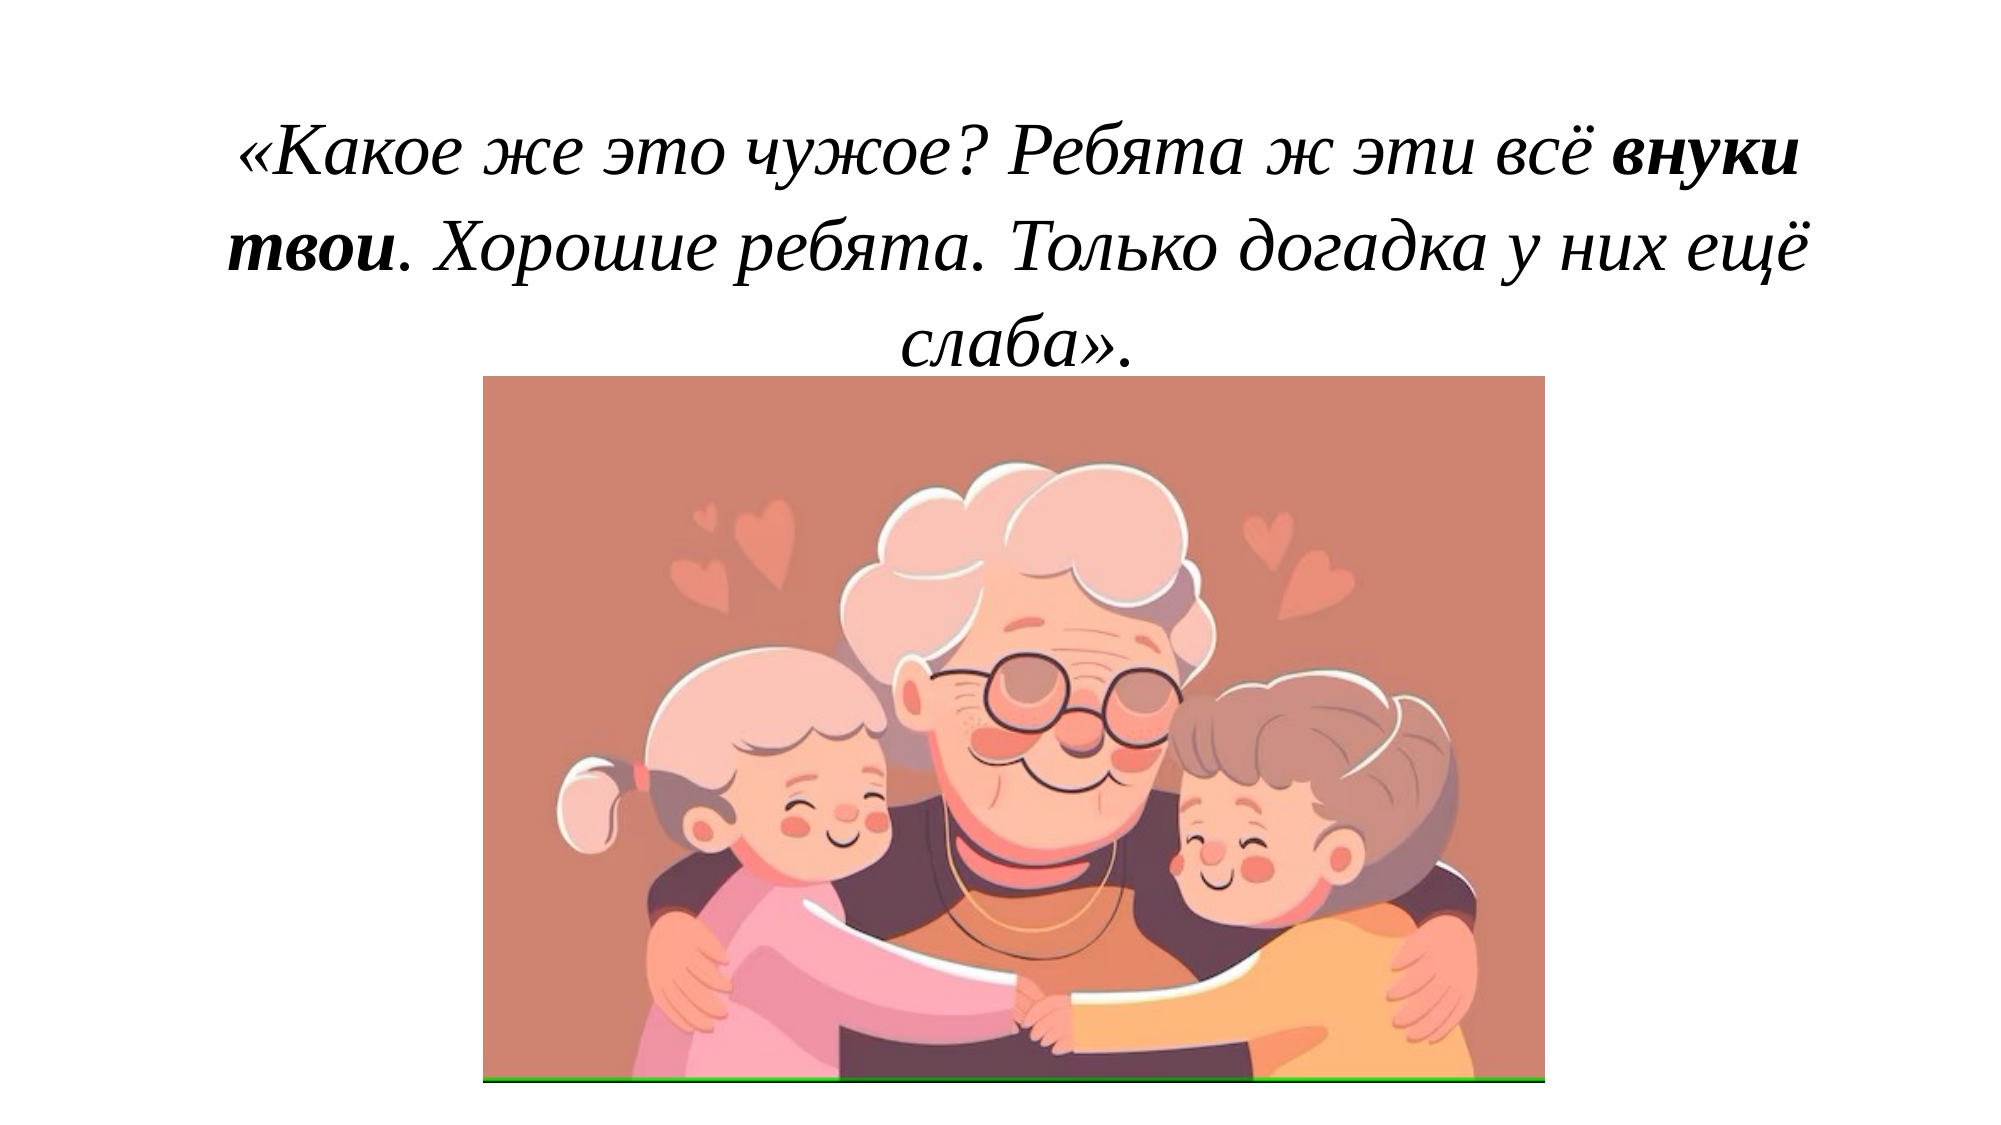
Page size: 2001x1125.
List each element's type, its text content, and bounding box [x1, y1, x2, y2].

picture [483, 376, 1545, 1083]
list «Какое же это чужое? Ребята ж эти всё внуки твои. Хорошие ребята. Только догадка у них ещё слаба». [137, 85, 1863, 800]
